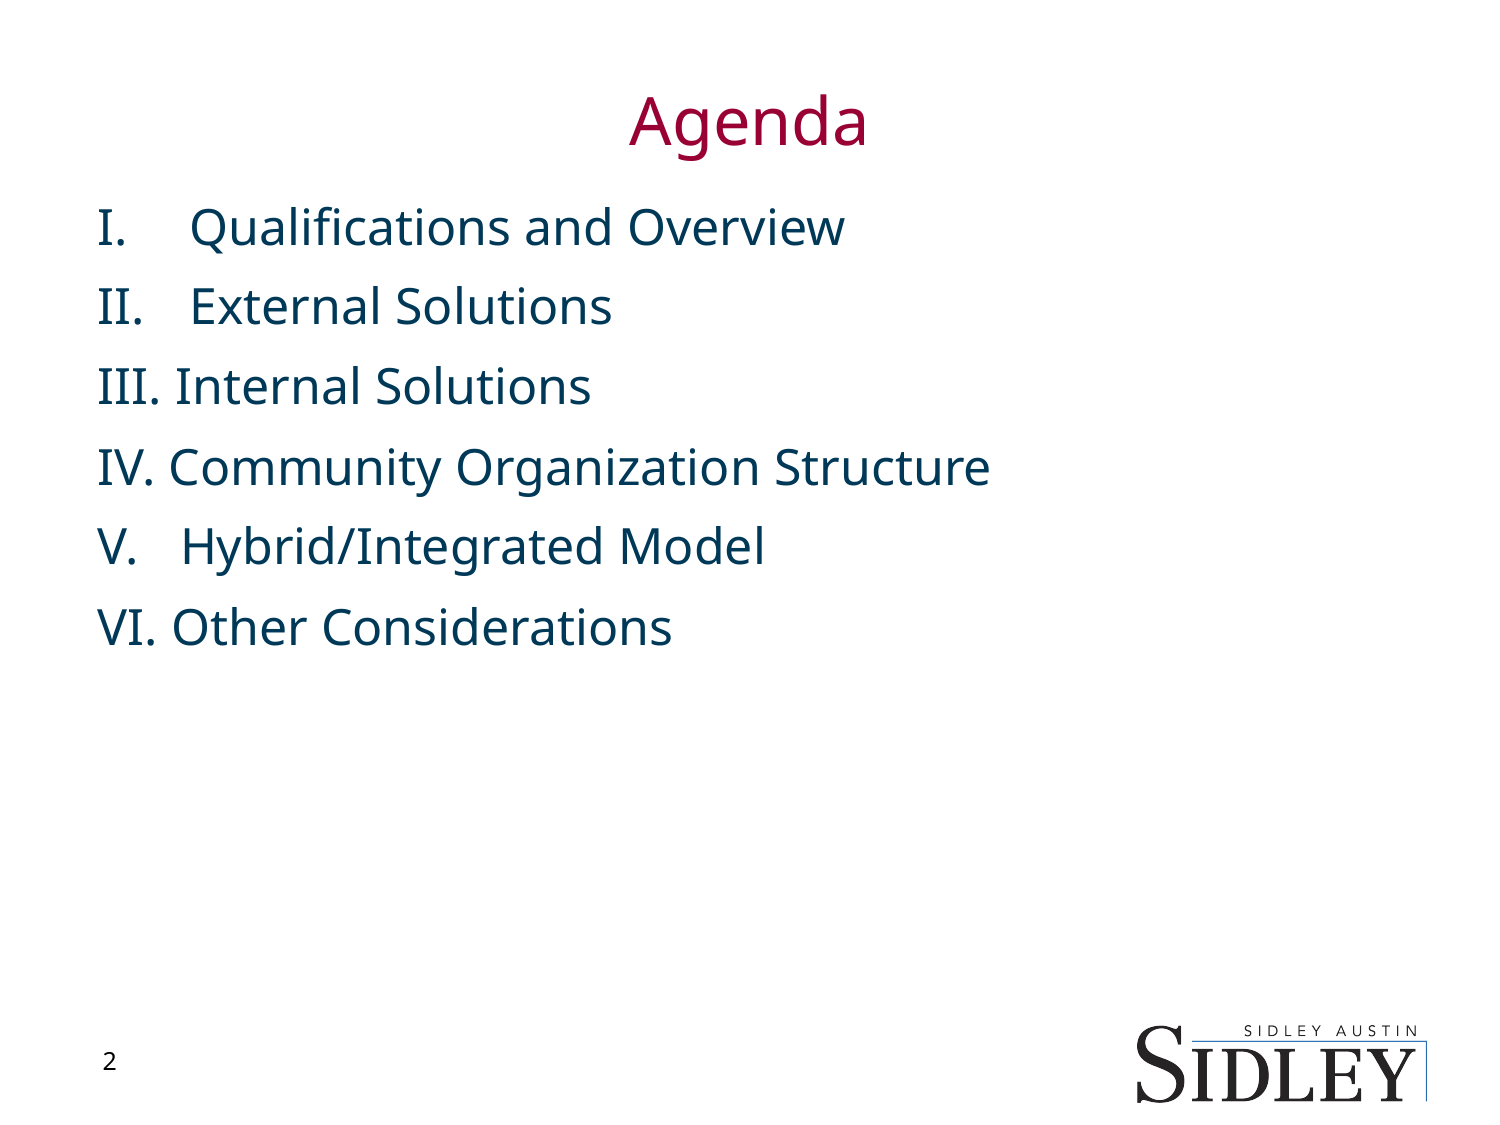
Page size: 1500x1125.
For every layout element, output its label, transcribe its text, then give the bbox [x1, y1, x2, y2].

title Agenda [82, 24, 1418, 187]
picture [1137, 1025, 1427, 1103]
list Qualifications and Overview External Solutions Internal Solutions Community Organization Structure Hybrid/Integrated Model Other Considerations [82, 187, 1426, 988]
slide_number 2 [87, 1037, 401, 1098]
